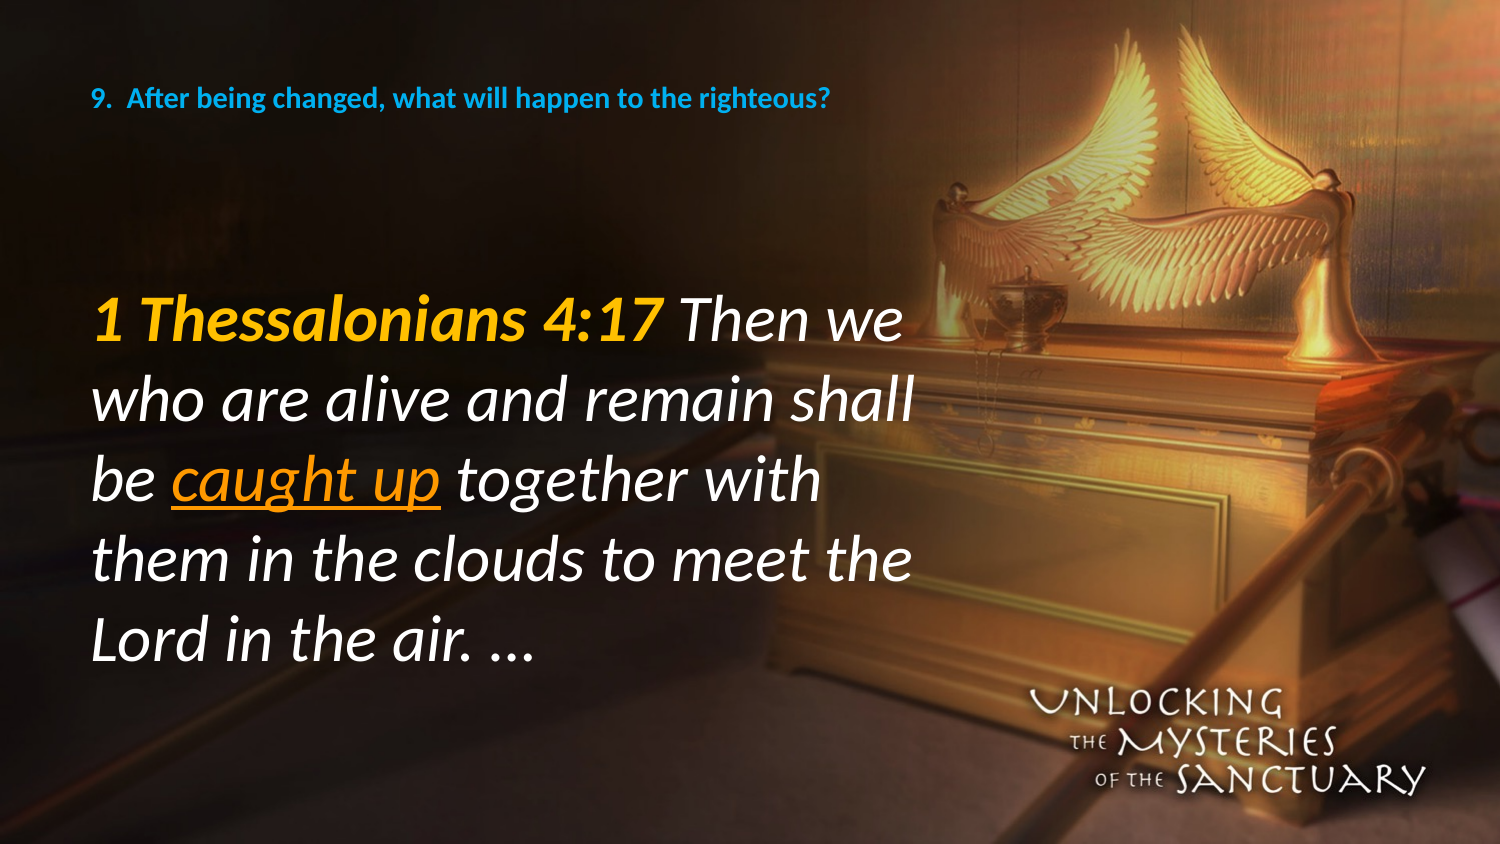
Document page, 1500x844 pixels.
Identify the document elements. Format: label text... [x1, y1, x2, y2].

picture [0, 0, 1500, 844]
list 1 Thessalonians 4:17 Then we who are alive and remain shall be caught up together with them in the clouds to meet the Lord in the air. … [75, 267, 973, 754]
title 9. After being changed, what will happen to the righteous? [75, 33, 1425, 175]
